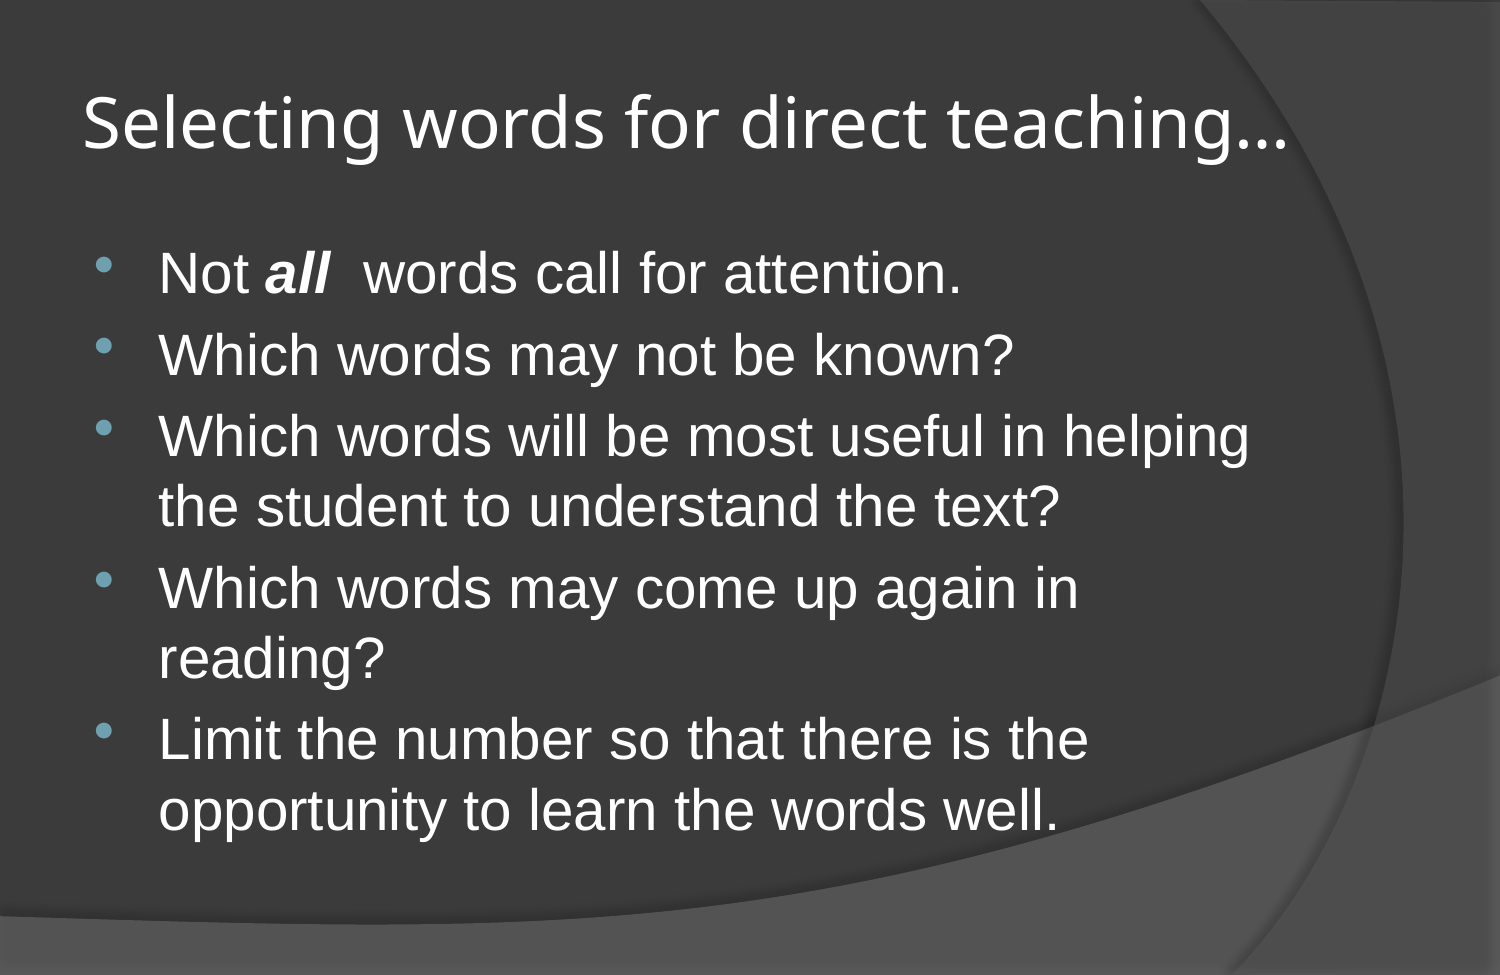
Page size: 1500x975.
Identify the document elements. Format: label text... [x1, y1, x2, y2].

list Not all words call for attention. Which words may not be known? Which words will be most useful in helping the student to understand the text? Which words may come up again in reading? Limit the number so that there is the opportunity to learn the words well. [74, 227, 1301, 872]
title Selecting words for direct teaching… [74, 38, 1301, 202]
